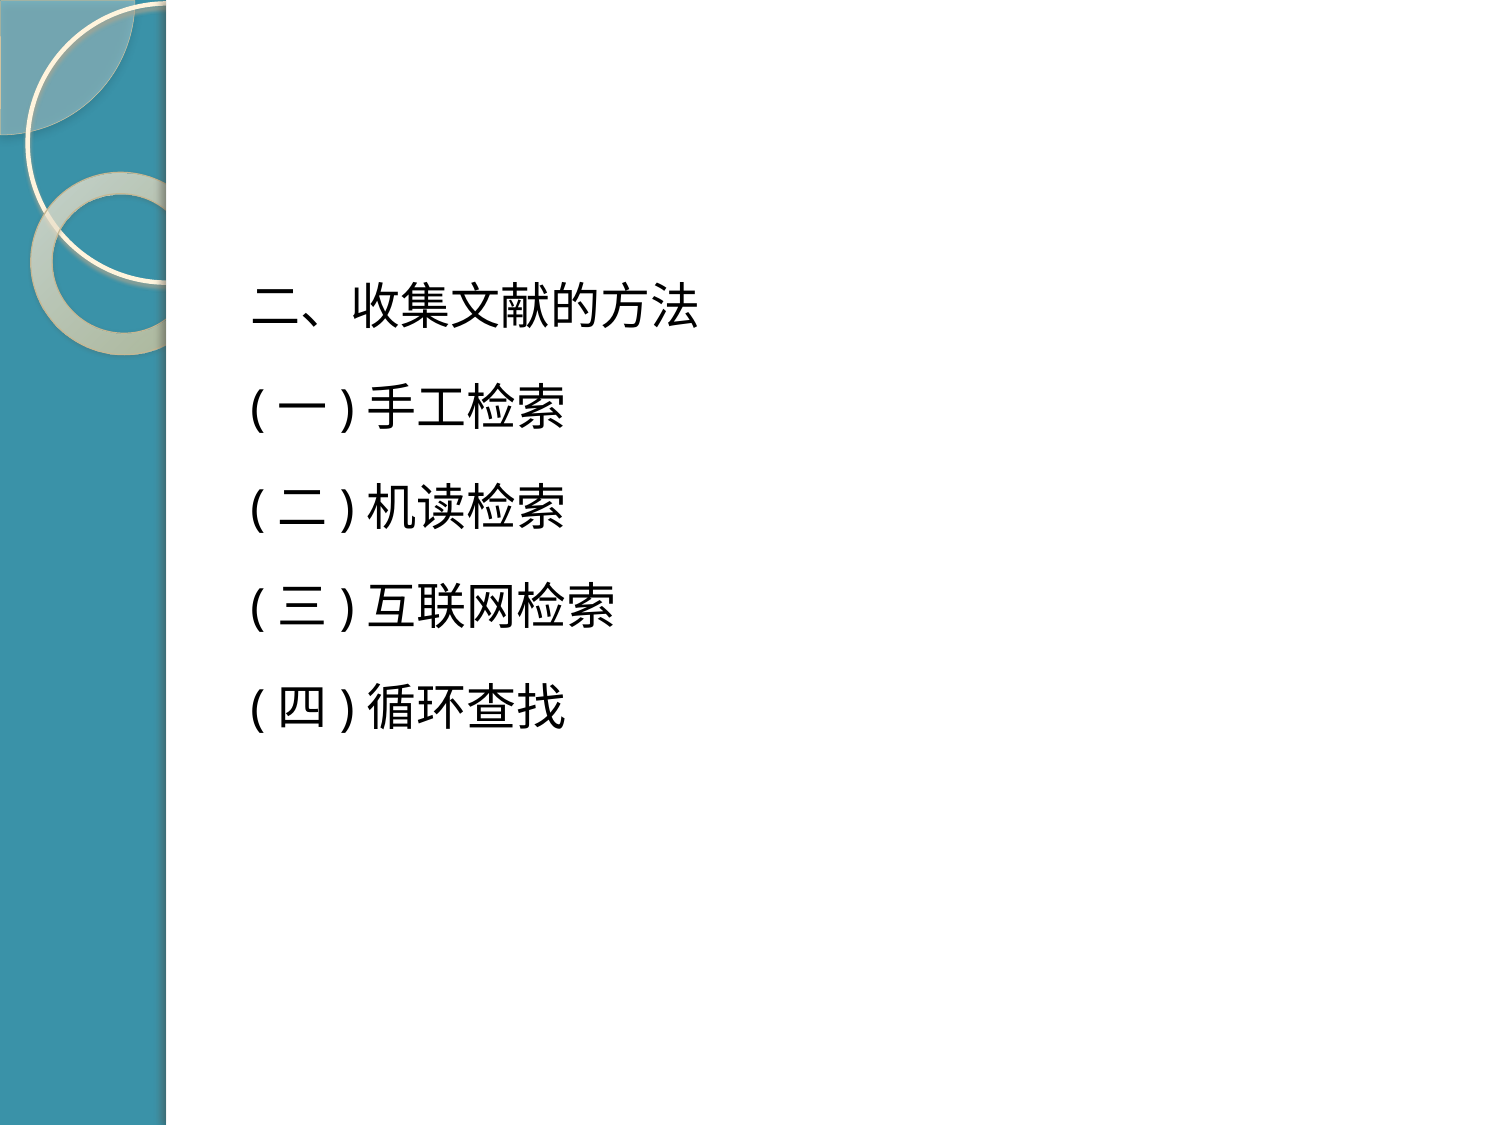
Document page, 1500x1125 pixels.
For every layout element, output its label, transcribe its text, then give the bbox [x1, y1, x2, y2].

list 二、收集文献的方法 (一)手工检索 (二)机读检索 (三)互联网检索 (四)循环查找 [235, 237, 1466, 1025]
